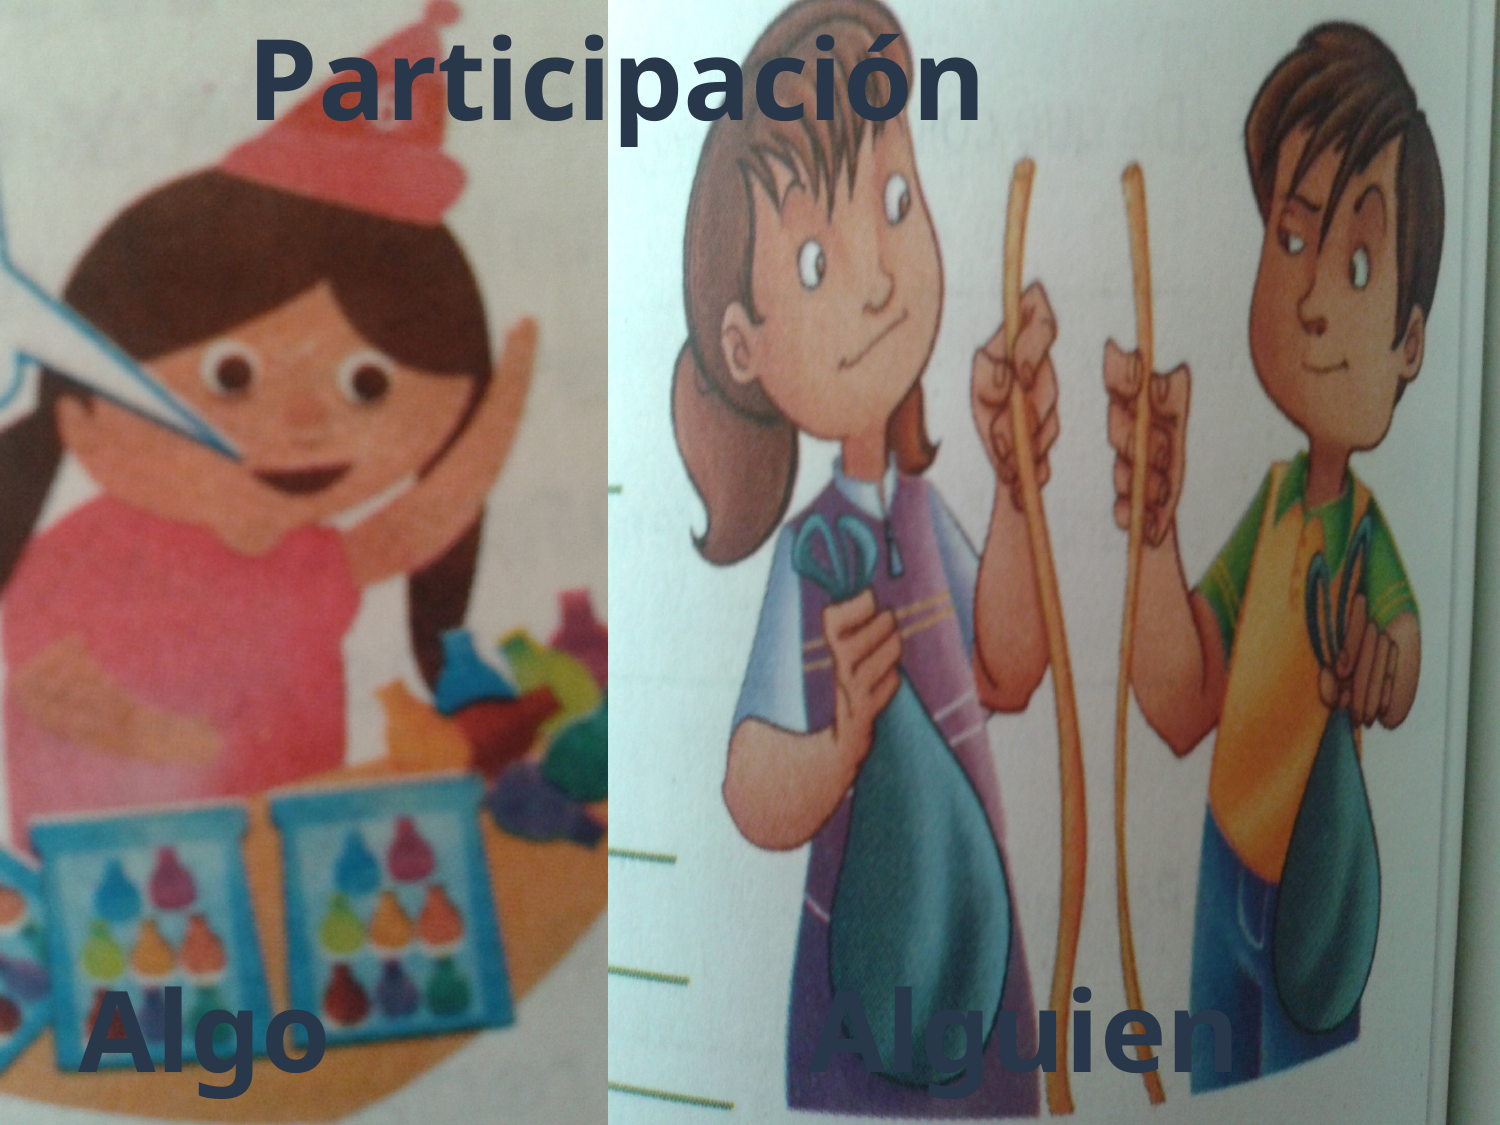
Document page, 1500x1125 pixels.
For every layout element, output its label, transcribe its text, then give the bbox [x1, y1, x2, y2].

text_box Algo [64, 1047, 406, 1103]
picture [0, 0, 1500, 1125]
text_box Participación [232, 0, 605, 85]
